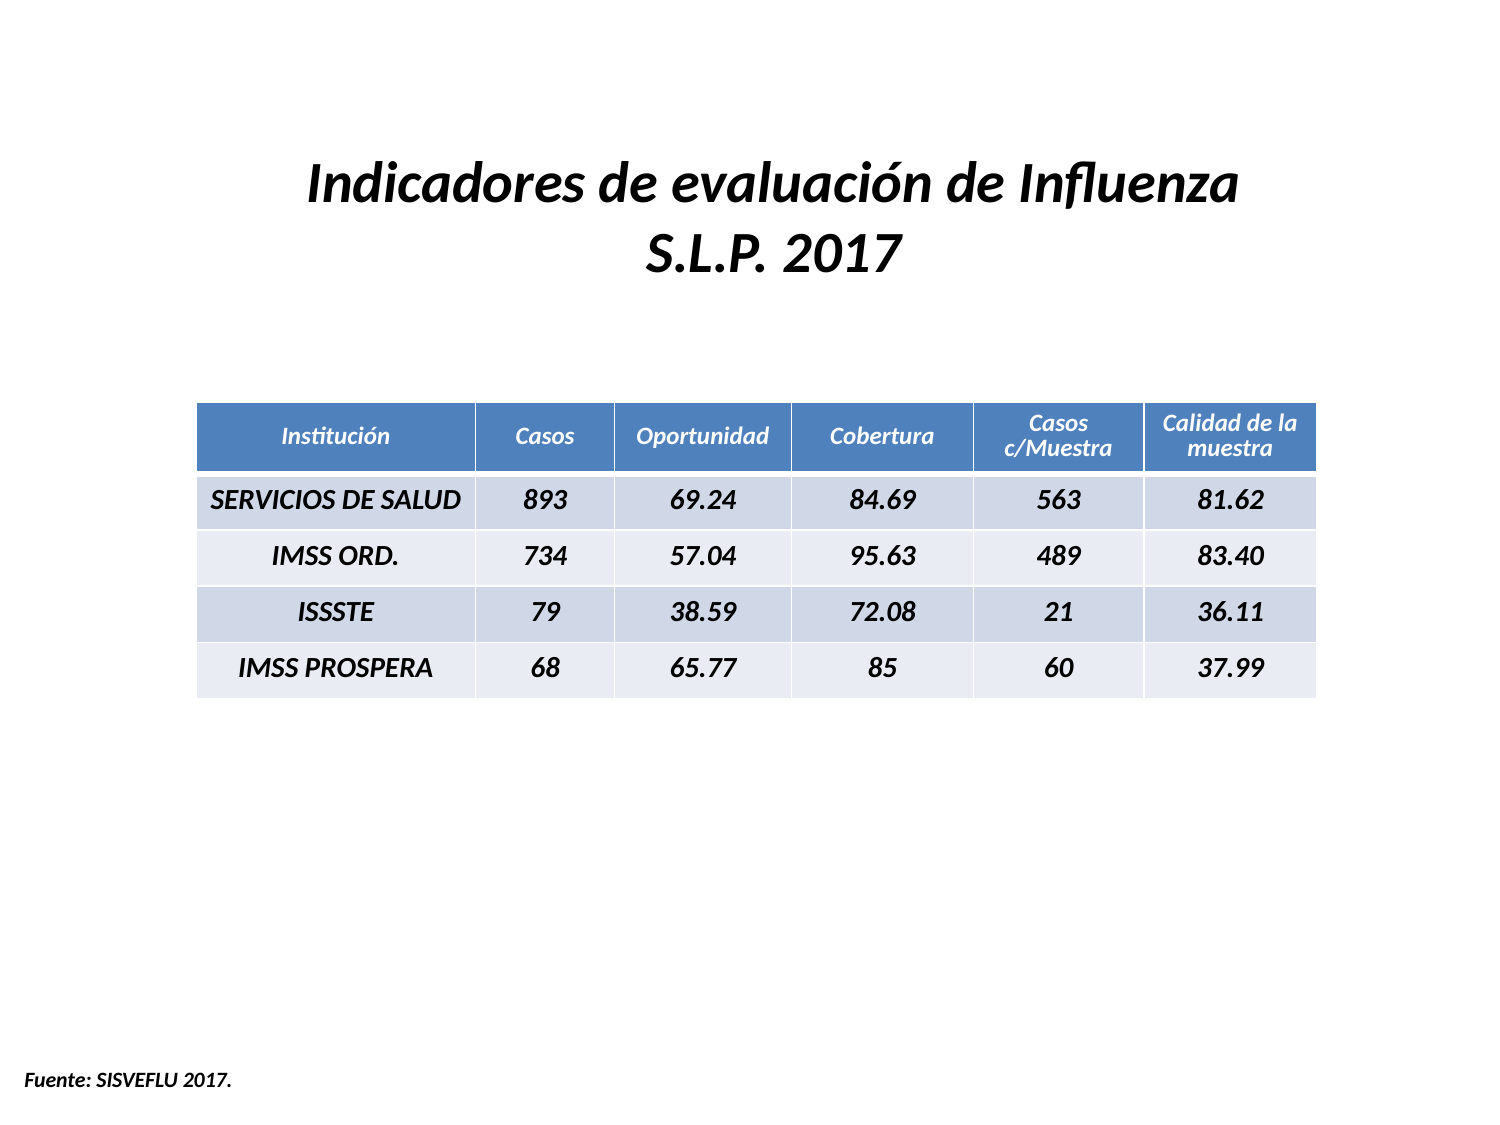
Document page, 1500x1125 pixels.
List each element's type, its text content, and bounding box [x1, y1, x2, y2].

table_cell 81.62 [1145, 477, 1316, 529]
table_cell 60 [974, 643, 1143, 698]
table_cell 36.11 [1145, 587, 1316, 642]
table_header Cobertura [792, 403, 973, 471]
text_box Indicadores de evaluación de Influenza S.L.P. 2017 [230, 137, 1317, 292]
table_cell 84.69 [792, 477, 973, 529]
table_cell 95.63 [792, 531, 973, 585]
table_cell 85 [792, 643, 973, 698]
table_header Oportunidad [615, 403, 791, 471]
text_box Fuente: SISVEFLU 2017. [9, 1058, 451, 1100]
table_cell 37.99 [1145, 643, 1316, 698]
table_cell 72.08 [792, 587, 973, 642]
table_header Institución [197, 403, 475, 471]
table_header Calidad de la muestra [1145, 403, 1316, 471]
table_cell 734 [476, 531, 614, 585]
table_cell 21 [974, 587, 1143, 642]
table_header Casos [476, 403, 614, 471]
table_cell 79 [476, 587, 614, 642]
table_cell 489 [974, 531, 1143, 585]
table_cell 563 [974, 477, 1143, 529]
table_cell ISSSTE [197, 587, 475, 642]
table_cell 68 [476, 643, 614, 698]
table_cell 69.24 [615, 477, 791, 529]
table_cell 57.04 [615, 531, 791, 585]
table_cell 893 [476, 477, 614, 529]
table_cell 65.77 [615, 643, 791, 698]
table_cell SERVICIOS DE SALUD [197, 477, 475, 529]
table_cell 83.40 [1145, 531, 1316, 585]
table_cell IMSS ORD. [197, 531, 475, 585]
table_header Casos c/Muestra [974, 403, 1143, 471]
table_cell IMSS PROSPERA [197, 643, 475, 698]
table_cell 38.59 [615, 587, 791, 642]
